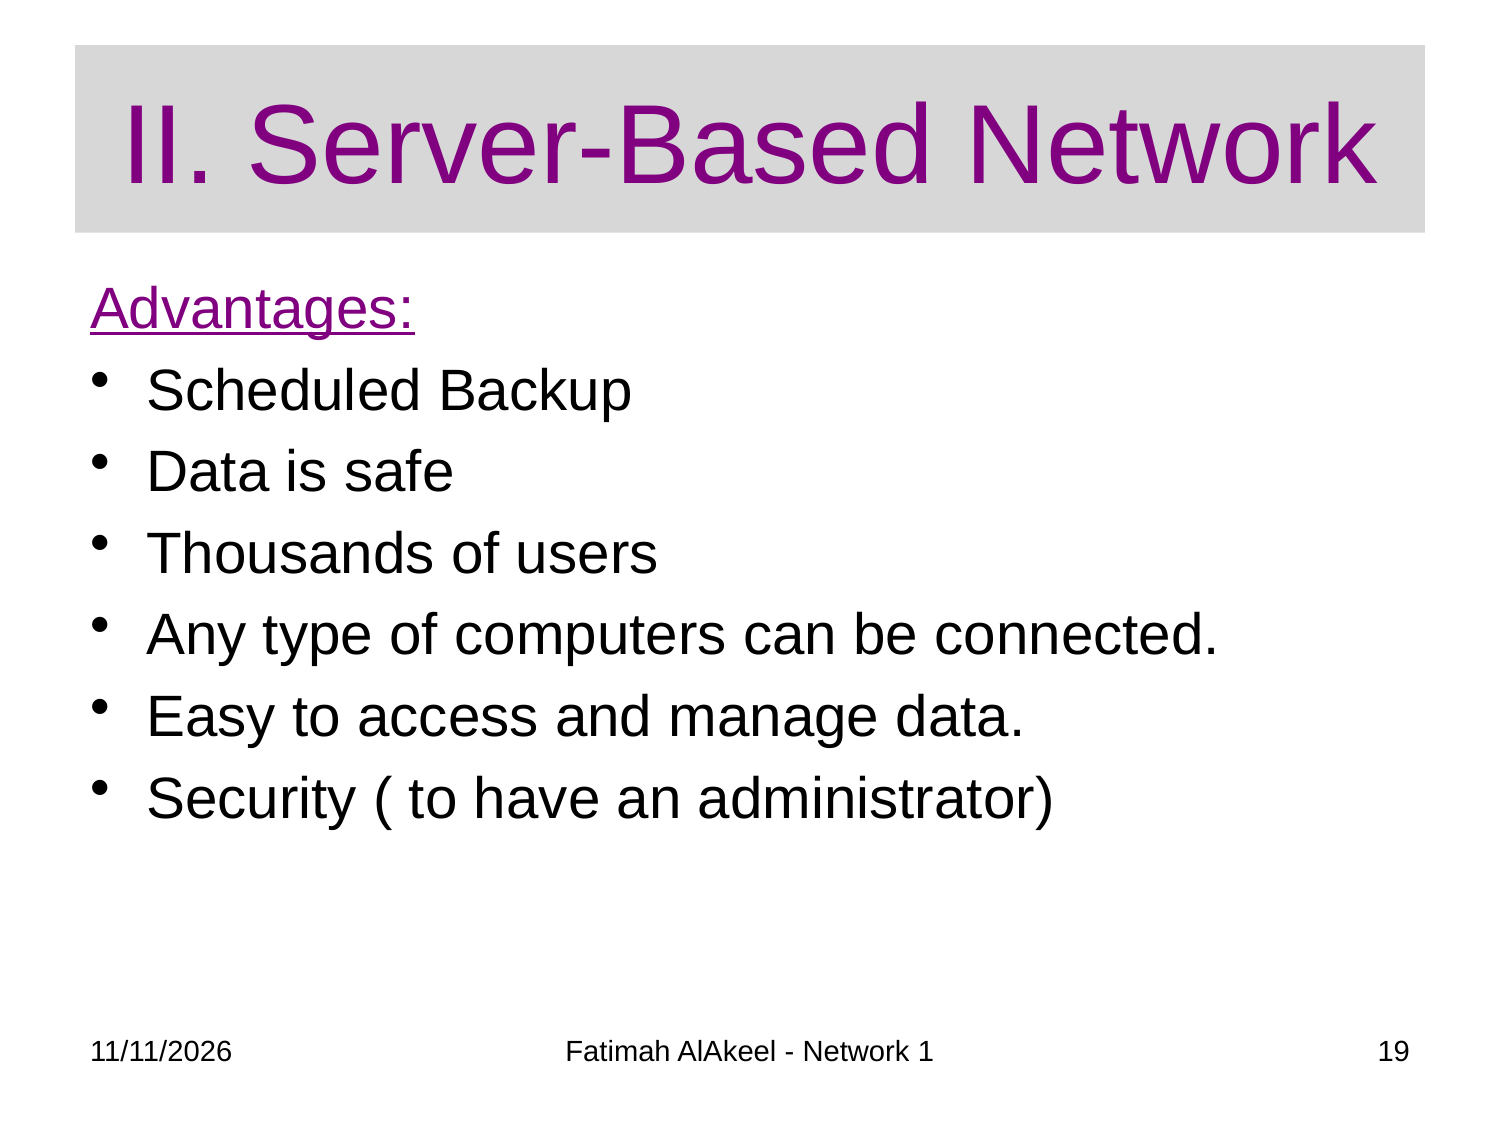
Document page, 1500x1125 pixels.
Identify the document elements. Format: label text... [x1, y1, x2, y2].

footer Fatimah AlAkeel - Network 1 [512, 1024, 988, 1103]
slide_number 19 [1074, 1024, 1426, 1103]
title II. Server-Based Network [74, 44, 1426, 233]
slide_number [74, 1024, 426, 1103]
list Advantages: Scheduled Backup Data is safe Thousands of users Any type of computers can be connected. Easy to access and manage data. Security ( to have an administrator) [74, 262, 1426, 1006]
